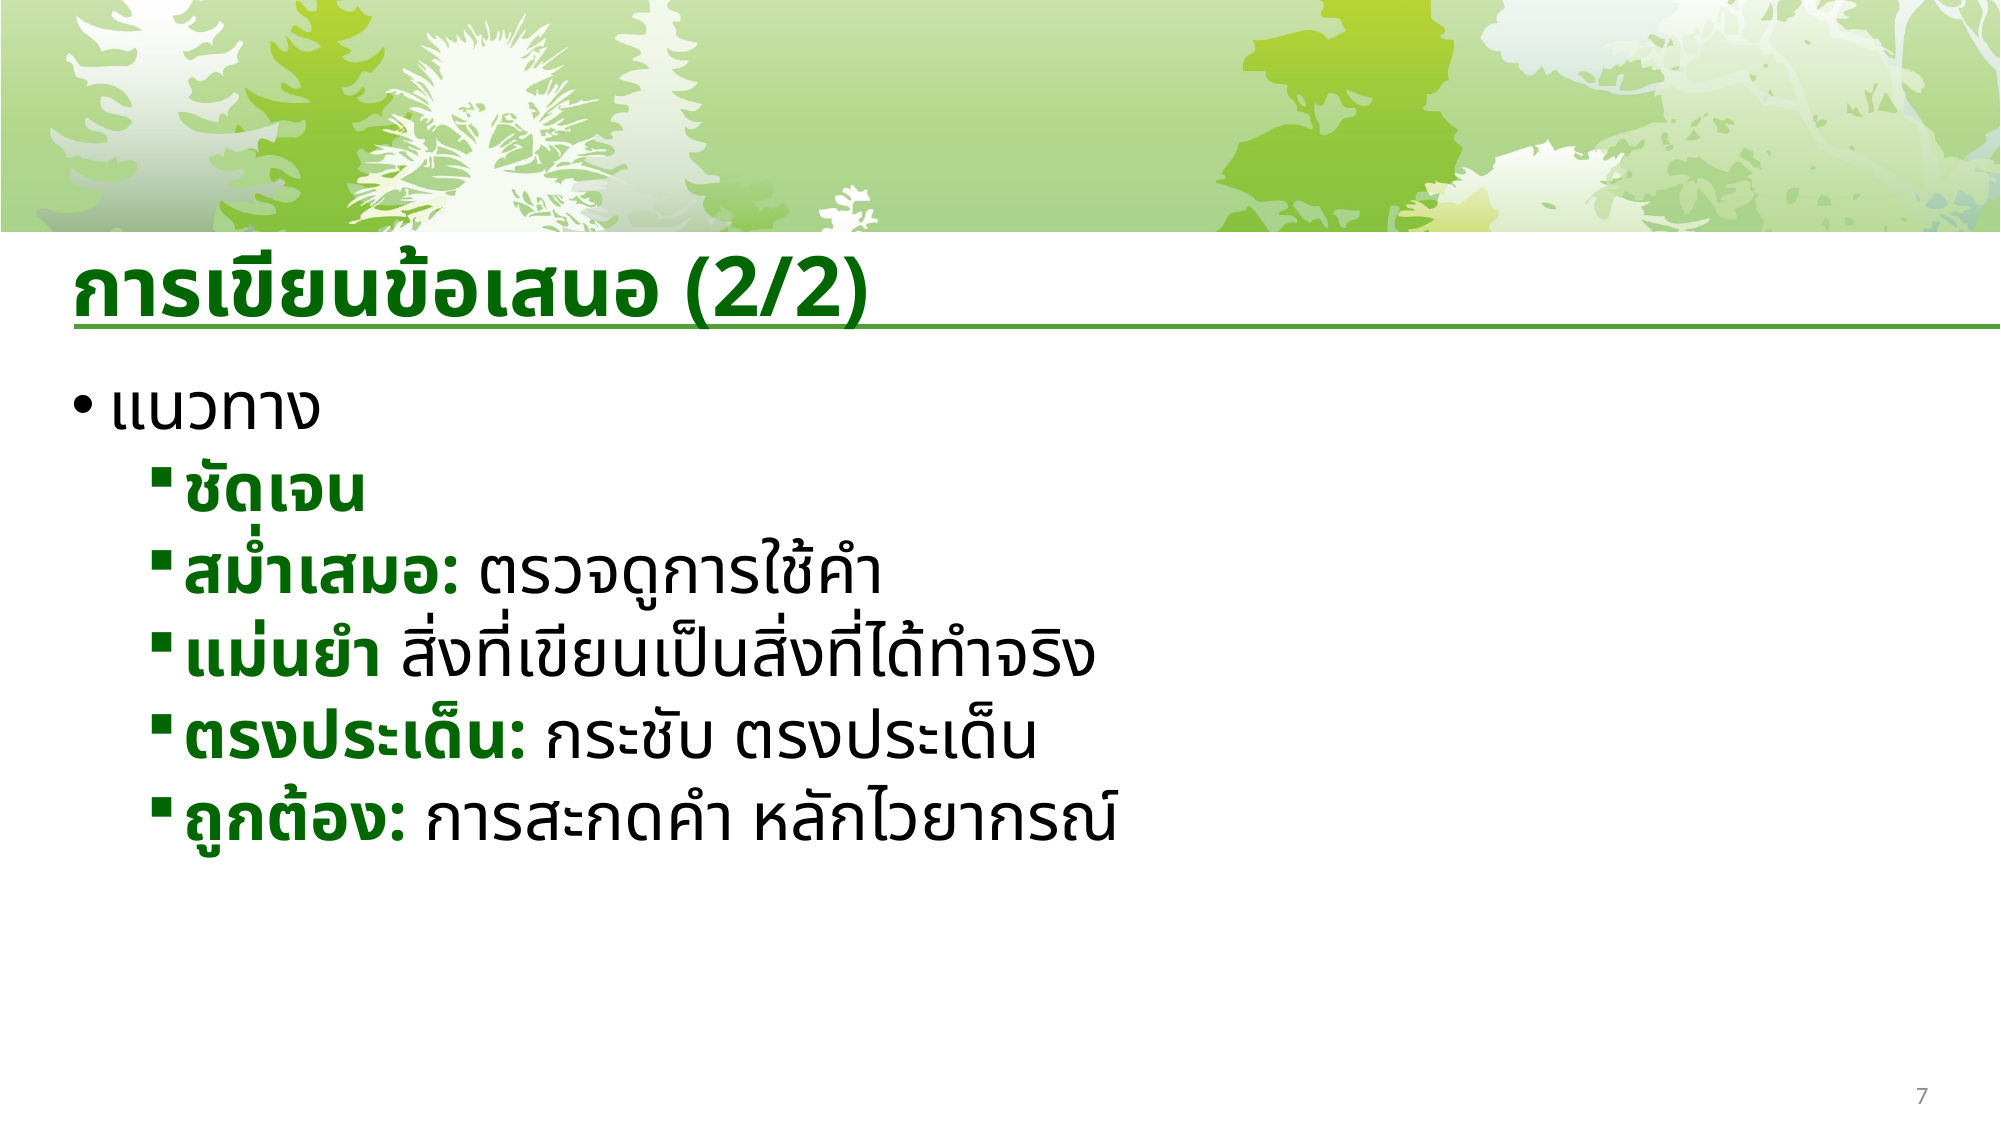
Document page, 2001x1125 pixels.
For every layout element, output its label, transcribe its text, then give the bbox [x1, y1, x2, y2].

picture [0, 0, 2000, 232]
title การเขียนข้อเสนอ (2/2) [56, 181, 1782, 364]
slide_number 7 [1493, 1065, 1944, 1125]
list แนวทาง ชัดเจน สม่ำเสมอ: ตรวจดูการใช้คำ แม่นยำ สิ่งที่เขียนเป็นสิ่งที่ได้ทำจริง ตรงประเด็น: กระชับ ตรงประเด็น ถูกต้อง: การสะกดคำ หลักไวยากรณ์ [56, 364, 1944, 1050]
